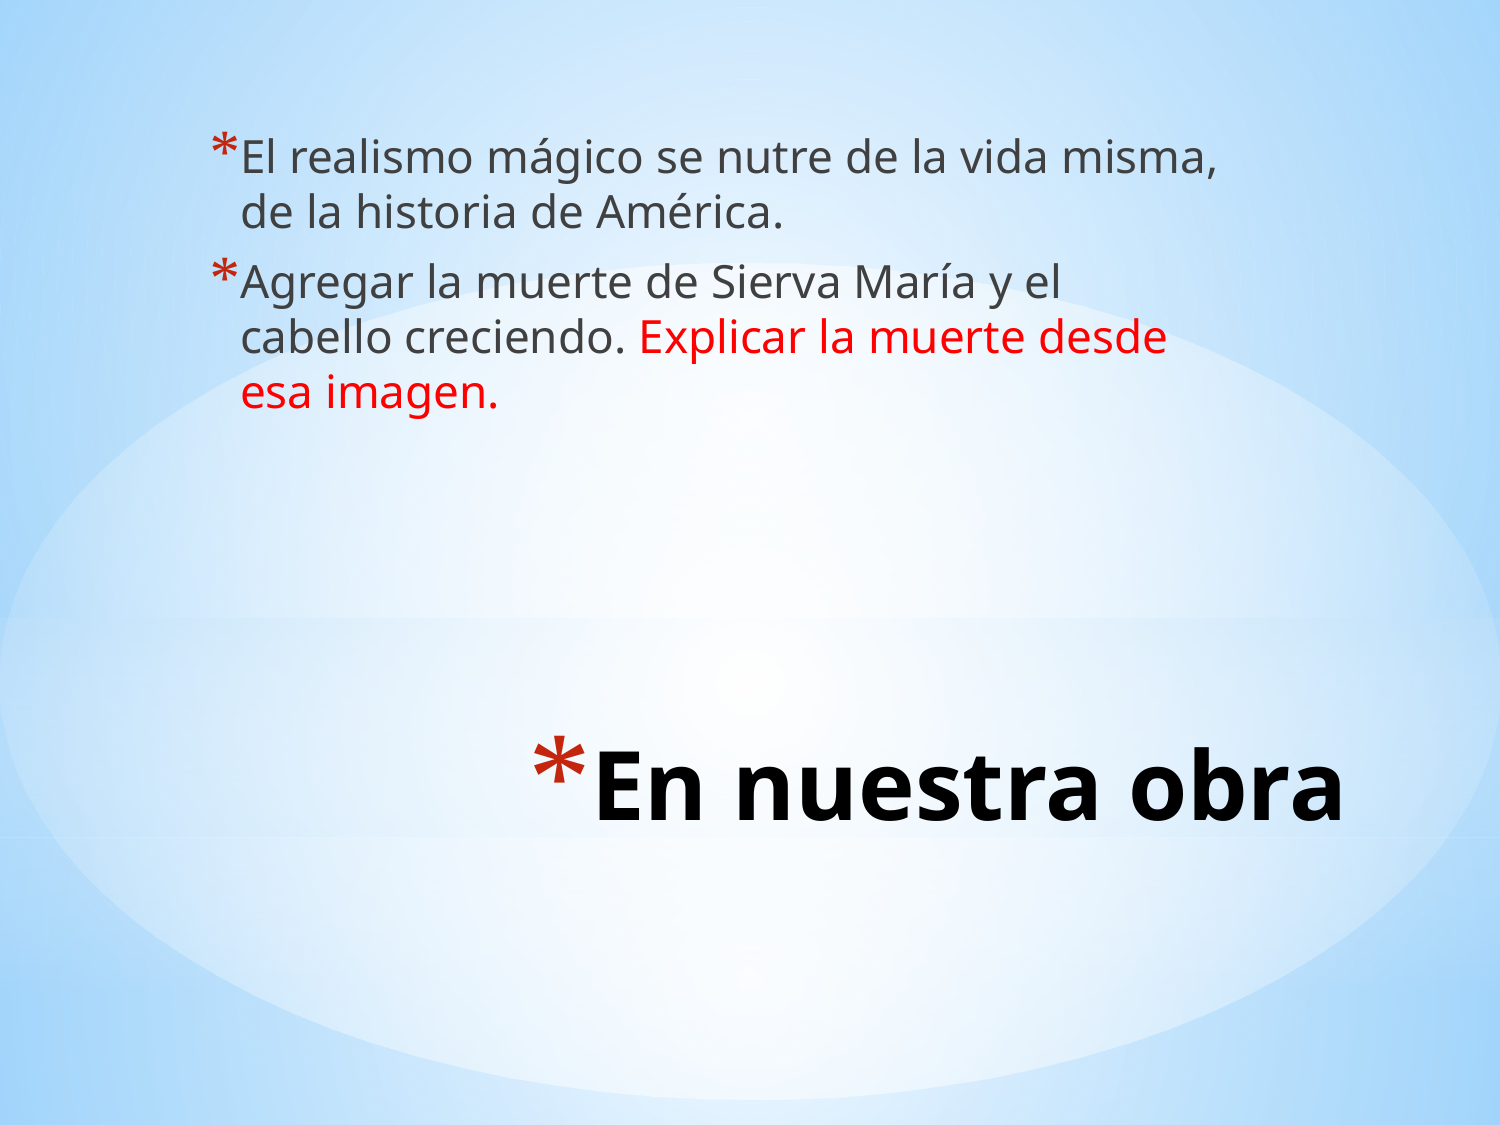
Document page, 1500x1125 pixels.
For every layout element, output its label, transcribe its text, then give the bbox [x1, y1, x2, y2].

title En nuestra obra [294, 717, 1363, 905]
list El realismo mágico se nutre de la vida misma, de la historia de América. Agregar la muerte de Sierva María y el cabello creciendo. Explicar la muerte desde esa imagen. [187, 120, 1238, 690]
